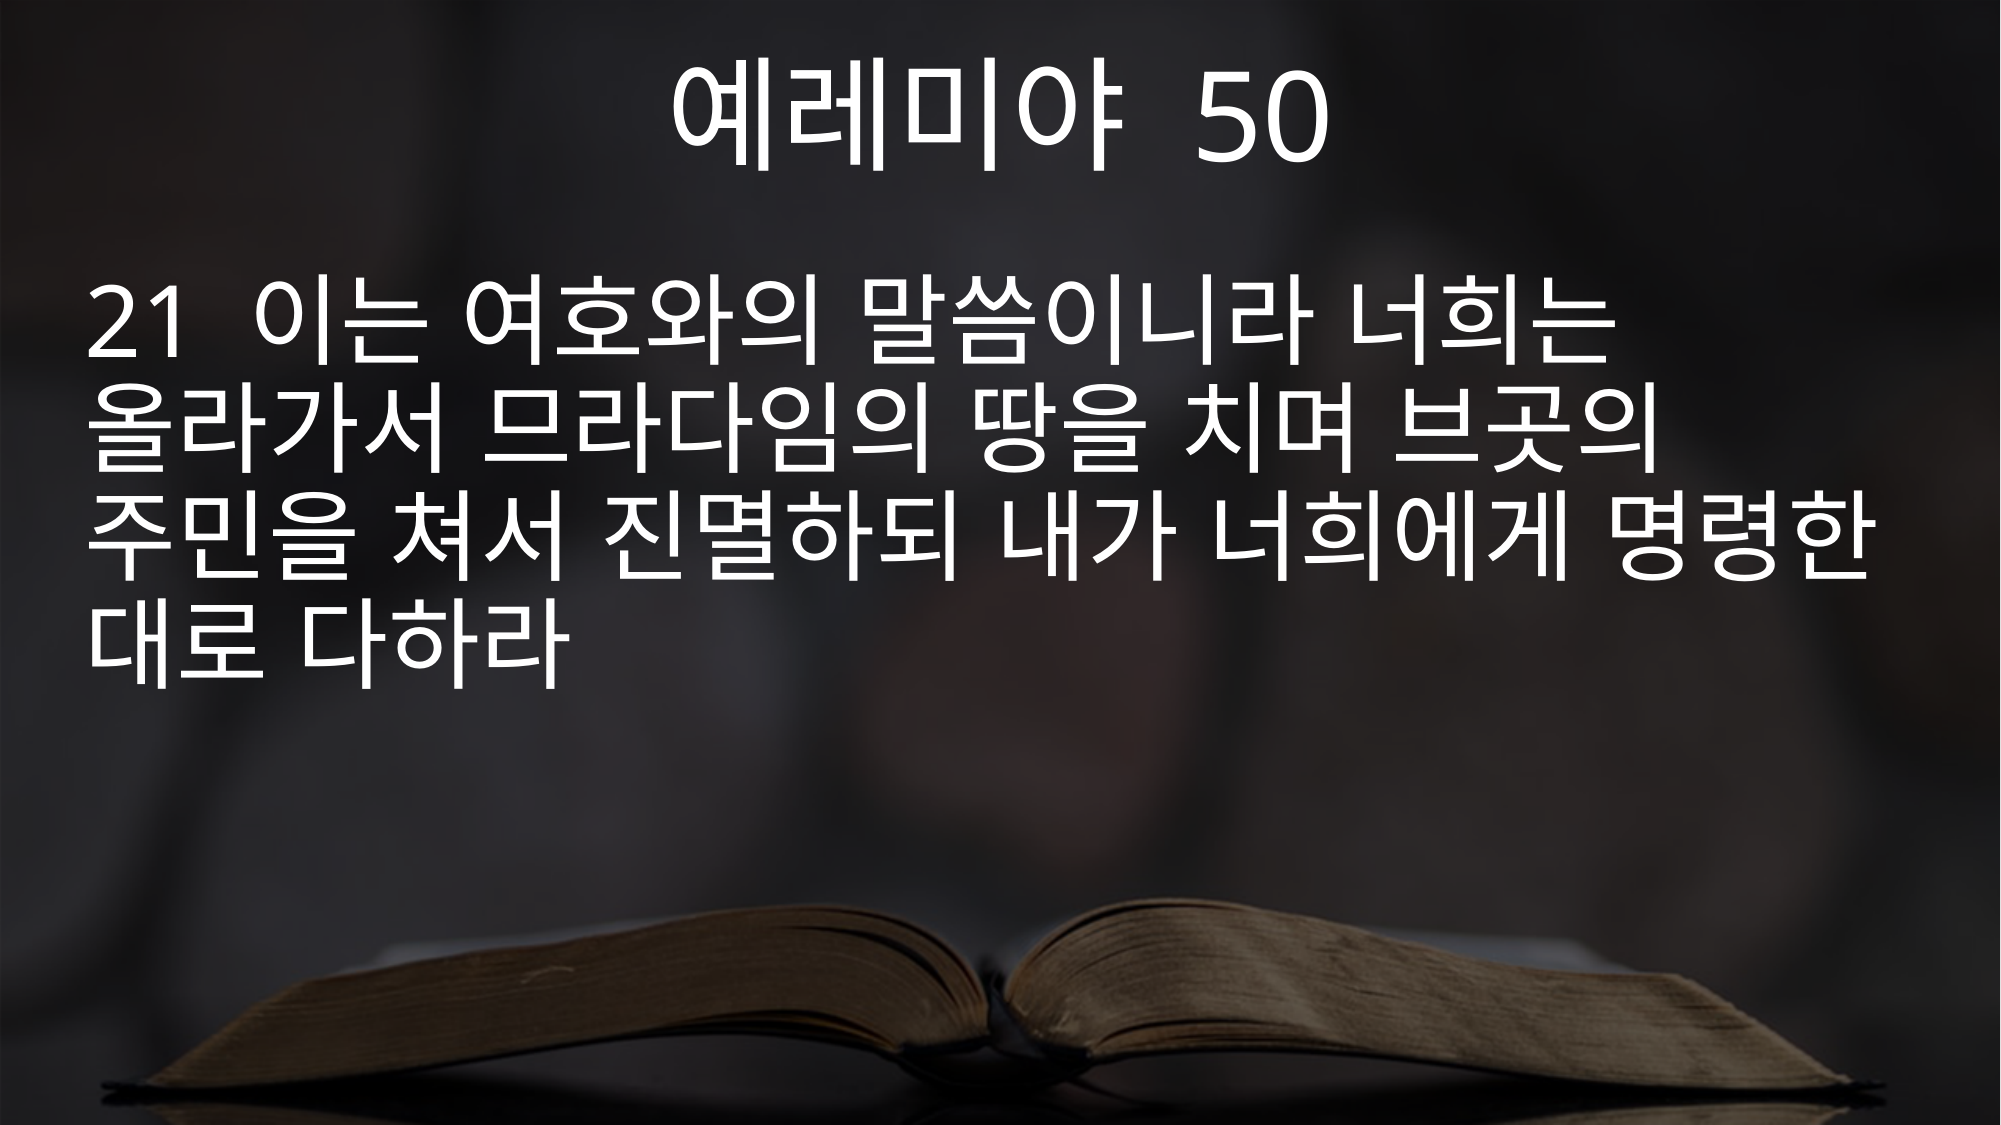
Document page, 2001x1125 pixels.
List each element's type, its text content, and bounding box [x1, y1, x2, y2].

list 21 이는 여호와의 말씀이니라 너희는 올라가서 므라다임의 땅을 치며 브곳의 주민을 쳐서 진멸하되 내가 너희에게 명령한 대로 다하라 [69, 263, 1953, 423]
footer 예레미야 50 [0, 32, 2000, 192]
picture [0, 0, 2001, 1125]
